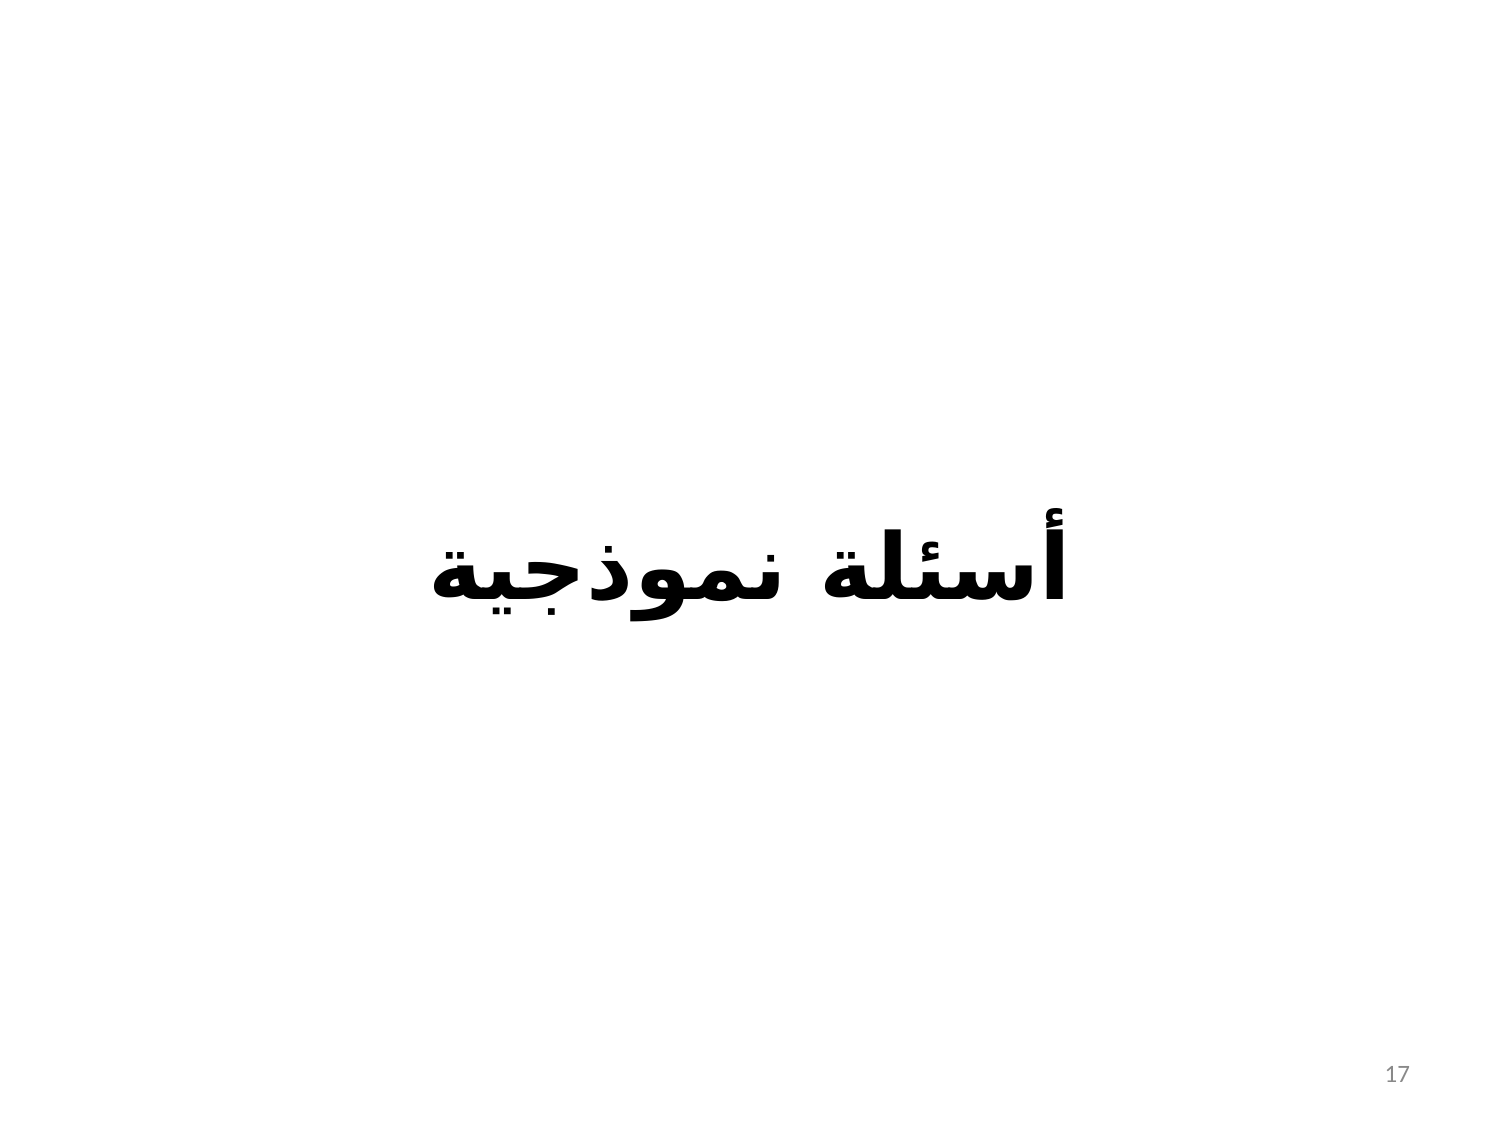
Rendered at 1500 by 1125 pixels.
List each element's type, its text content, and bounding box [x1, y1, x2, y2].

title أسئلة نموذجية [75, 468, 1425, 657]
slide_number 17 [1074, 1042, 1425, 1103]
